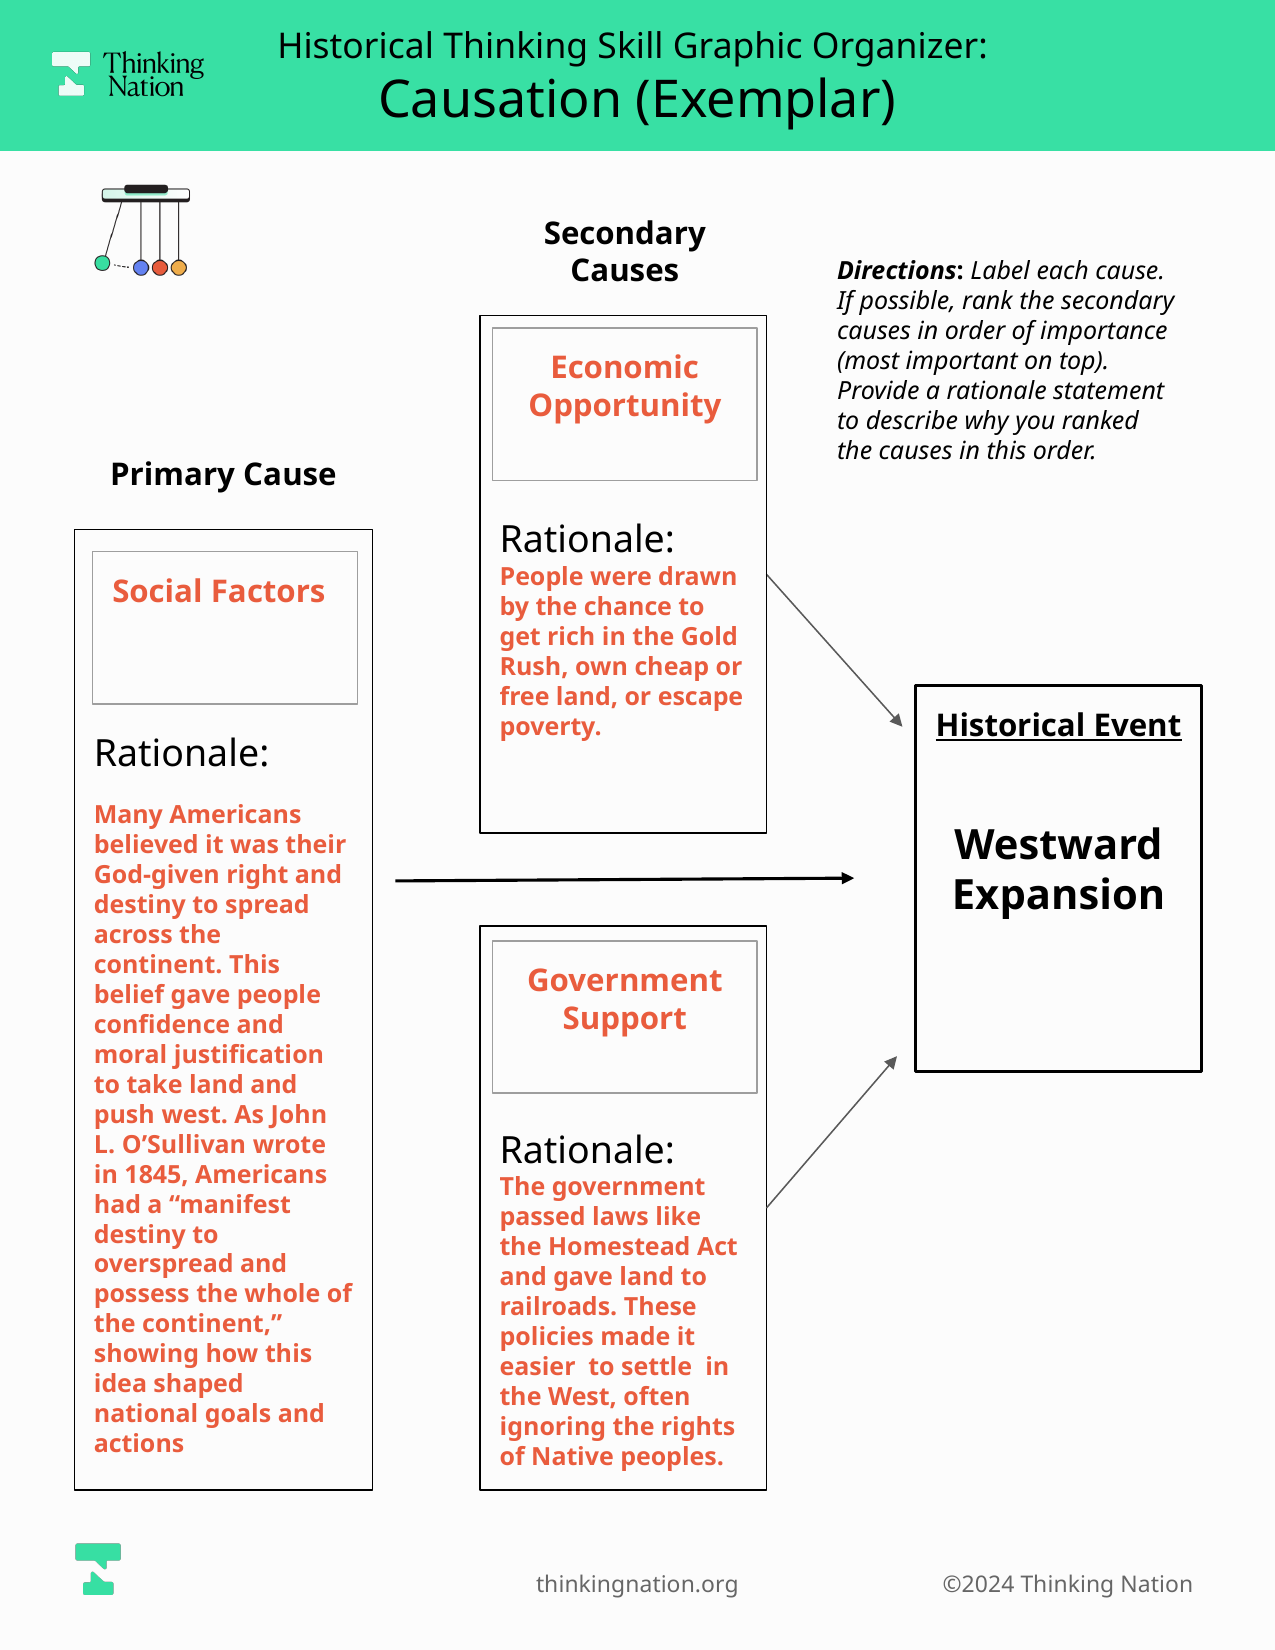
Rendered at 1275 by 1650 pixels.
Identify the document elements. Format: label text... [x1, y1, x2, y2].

text_box Rationale: The government passed laws like the Homestead Act and gave land to railroads. These policies made it easier to settle in the West, often ignoring the rights of Native peoples. [480, 926, 767, 1490]
picture [62, 1533, 134, 1605]
text_box Rationale: People were drawn by the chance to get rich in the Gold Rush, own cheap or free land, or escape poverty. [480, 315, 767, 833]
text_box Secondary Causes [465, 193, 784, 298]
text_box ©2024 Thinking Nation [907, 1553, 1210, 1605]
text_box Government Support [492, 940, 758, 1094]
text_box Historical Thinking Skill Graphic Organizer: Causation (Exemplar) [0, 0, 1275, 151]
text_box Economic Opportunity [492, 327, 758, 481]
text_box Primary Cause [64, 437, 383, 510]
text_box Directions: Label each cause. If possible, rank the secondary causes in order of importance (most important on top). Provide a rationale statement to describe why you ranked the causes in this order. [817, 222, 1201, 496]
text_box Rationale: Many Americans believed it was their God-given right and destiny to spread across the continent. This belief gave people confidence and moral justification to take land and push west. As John L. O’Sullivan wrote in 1845, Americans had a “manifest destiny to overspread and possess the whole of the continent,” showing how this idea shaped national goals and actions [74, 529, 373, 1490]
picture [35, 37, 210, 110]
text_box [766, 1055, 898, 1209]
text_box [766, 573, 903, 727]
picture [74, 162, 210, 298]
text_box Historical Event Westward Expansion [915, 685, 1202, 1072]
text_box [395, 877, 855, 882]
text_box thinkingnation.org [486, 1553, 789, 1605]
text_box Social Factors [92, 551, 358, 705]
